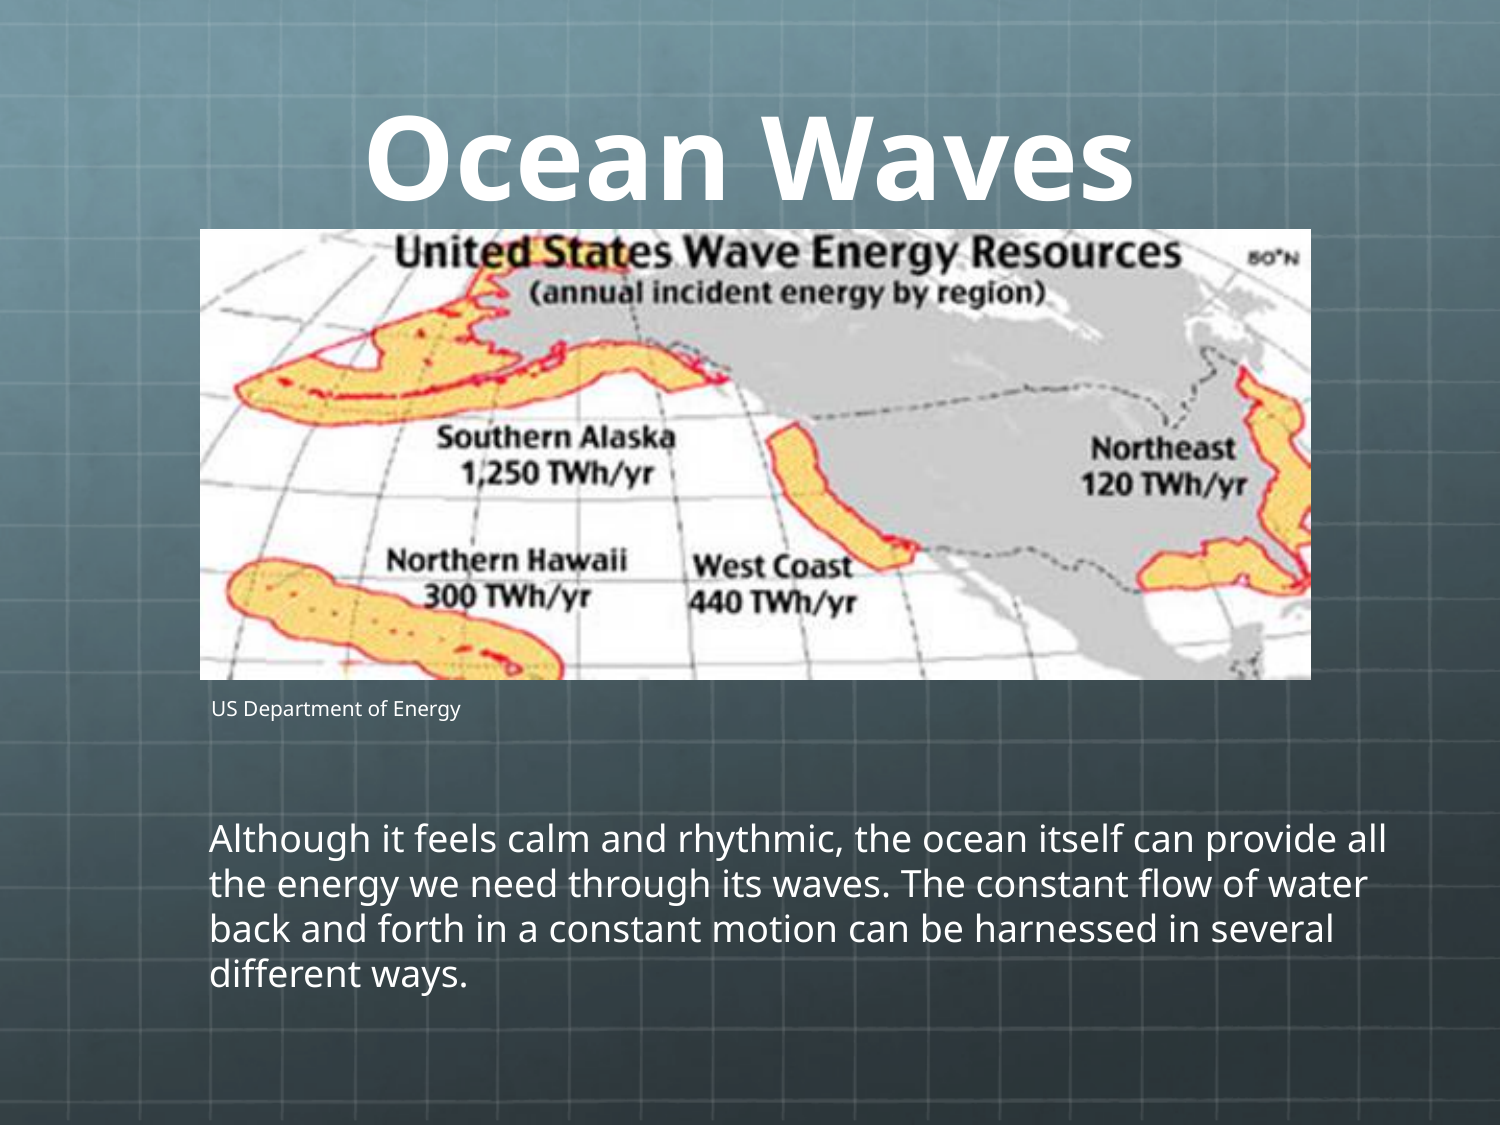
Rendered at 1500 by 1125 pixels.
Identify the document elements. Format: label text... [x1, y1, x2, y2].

title Ocean Waves [127, 17, 1372, 289]
picture [0, 0, 1500, 1125]
text_box Although it feels calm and rhythmic, the ocean itself can provide all the energy we need through its waves. The constant flow of water back and forth in a constant motion can be harnessed in several different ways. [194, 807, 1404, 1002]
